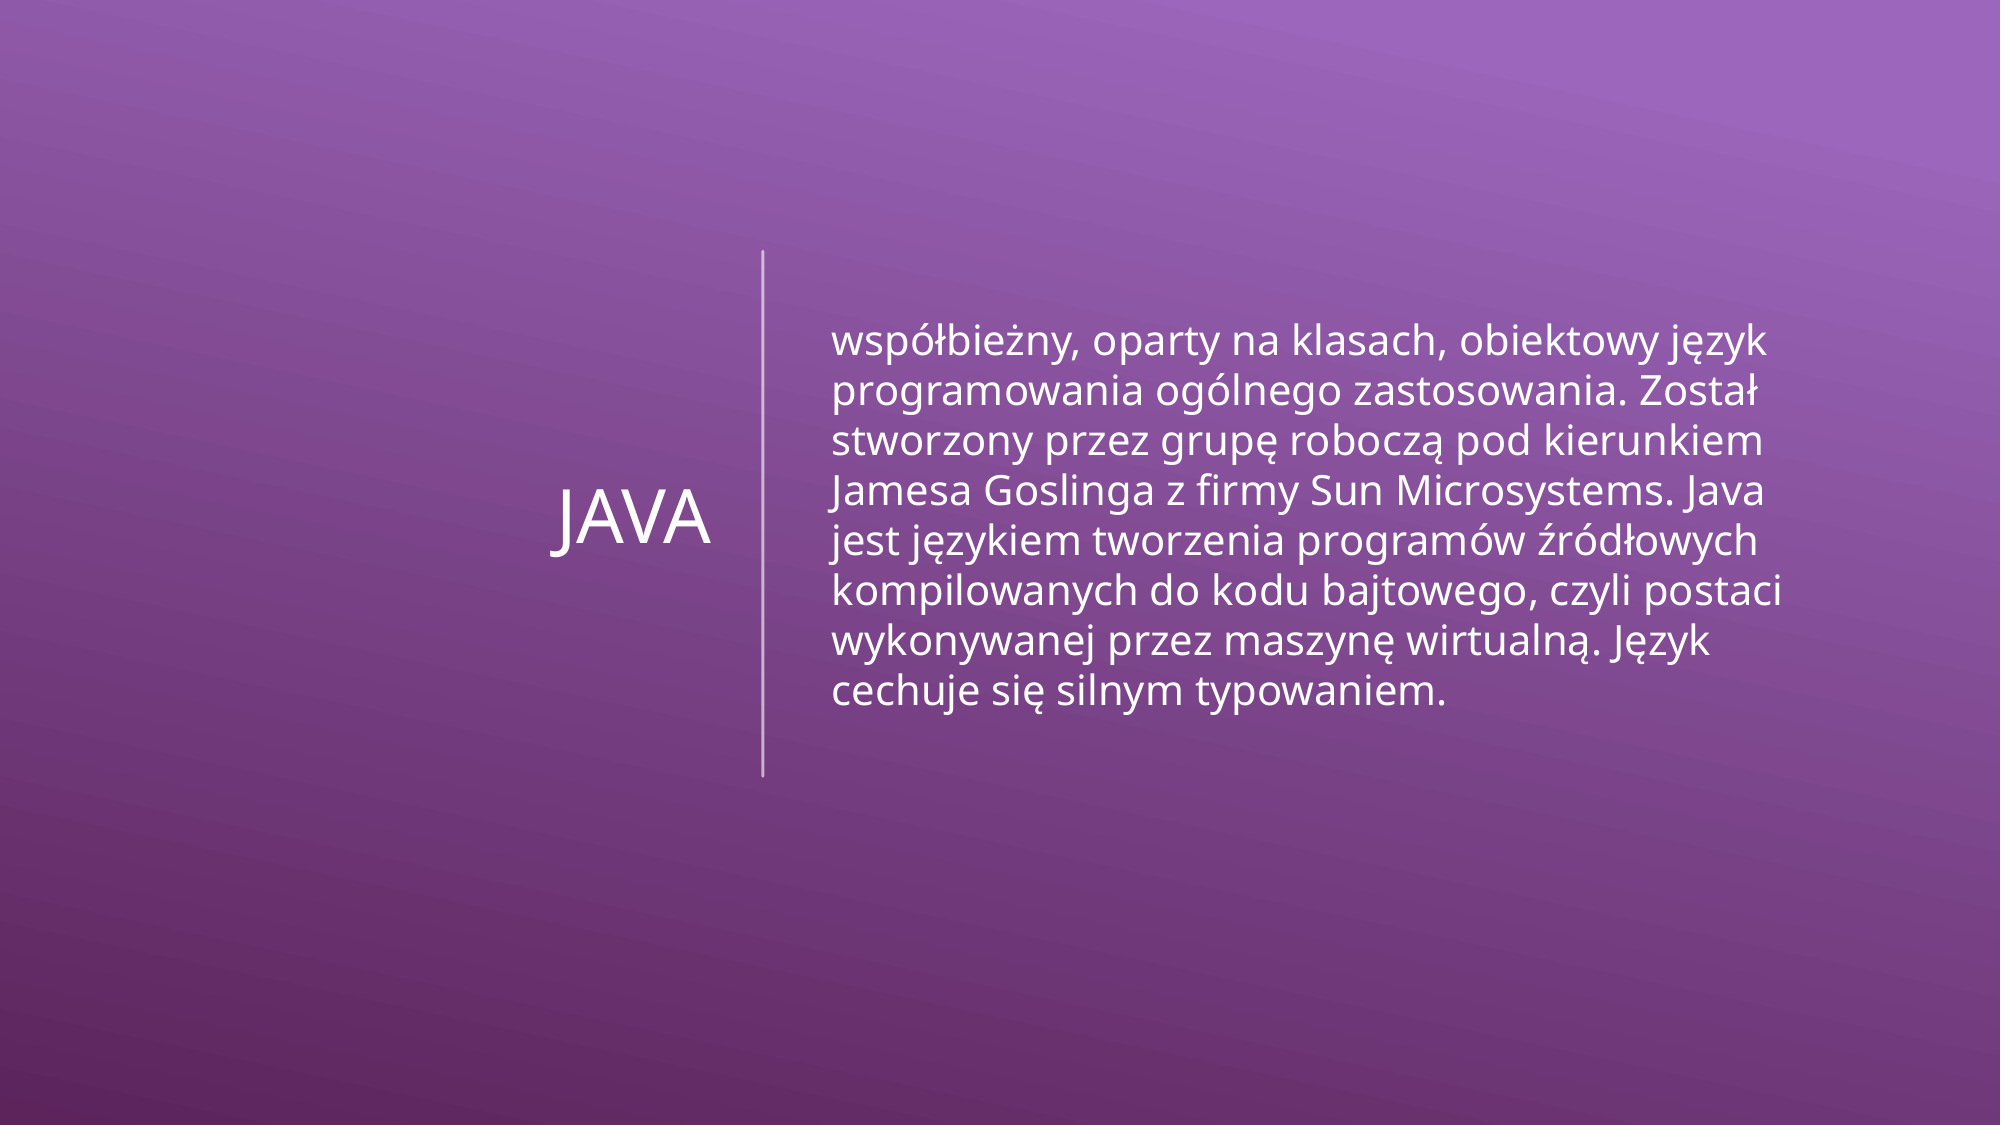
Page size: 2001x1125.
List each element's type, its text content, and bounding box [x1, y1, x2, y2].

list współbieżny, oparty na klasach, obiektowy język programowania ogólnego zastosowania. Został stworzony przez grupę roboczą pod kierunkiem Jamesa Goslinga z firmy Sun Microsystems. Java jest językiem tworzenia programów źródłowych kompilowanych do kodu bajtowego, czyli postaci wykonywanej przez maszynę wirtualną. Język cechuje się silnym typowaniem. [816, 112, 1849, 915]
title Java [112, 112, 727, 915]
text_box [0, 0, 2000, 1125]
